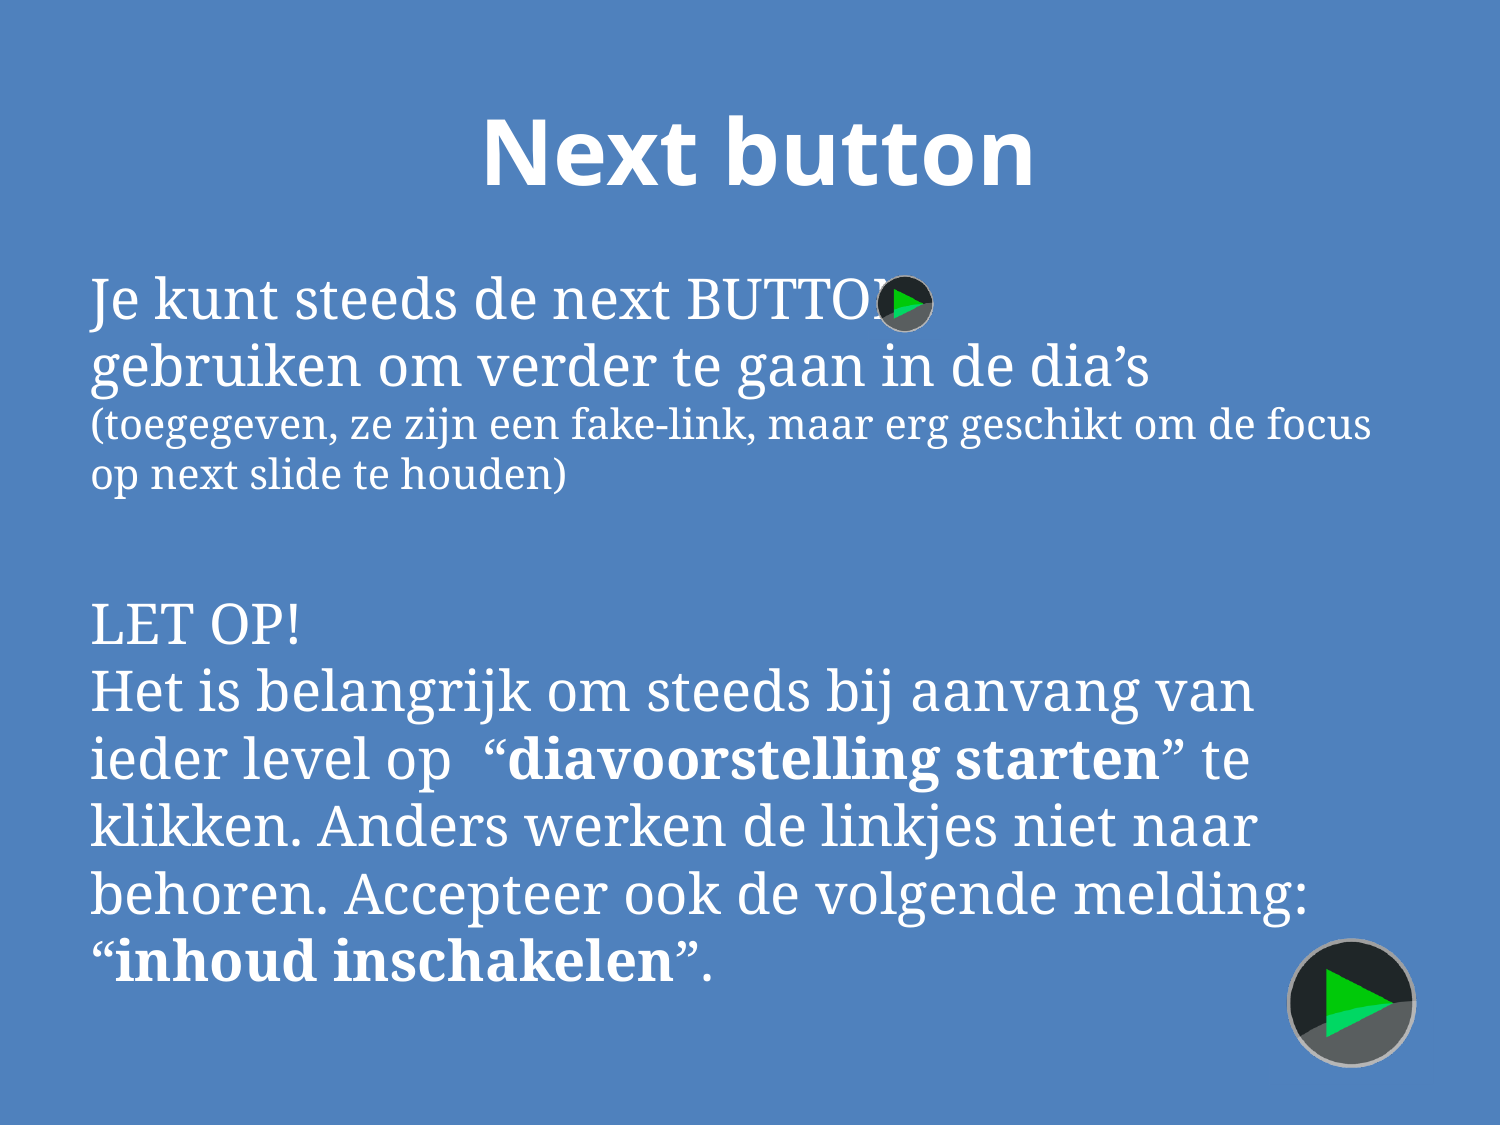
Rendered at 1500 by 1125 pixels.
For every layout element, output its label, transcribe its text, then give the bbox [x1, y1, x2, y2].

picture [867, 266, 941, 340]
title Next button [83, 54, 1434, 243]
list Je kunt steeds de next BUTTON gebruiken om verder te gaan in de dia’s (toegegeven, ze zijn een fake-link, maar erg geschikt om de focus op next slide te houden) LET OP! Het is belangrijk om steeds bij aanvang van ieder level op “diavoorstelling starten” te klikken. Anders werken de linkjes niet naar behoren. Accepteer ook de volgende melding: “inhoud inschakelen”. [75, 255, 1425, 1005]
picture [1269, 920, 1434, 1085]
